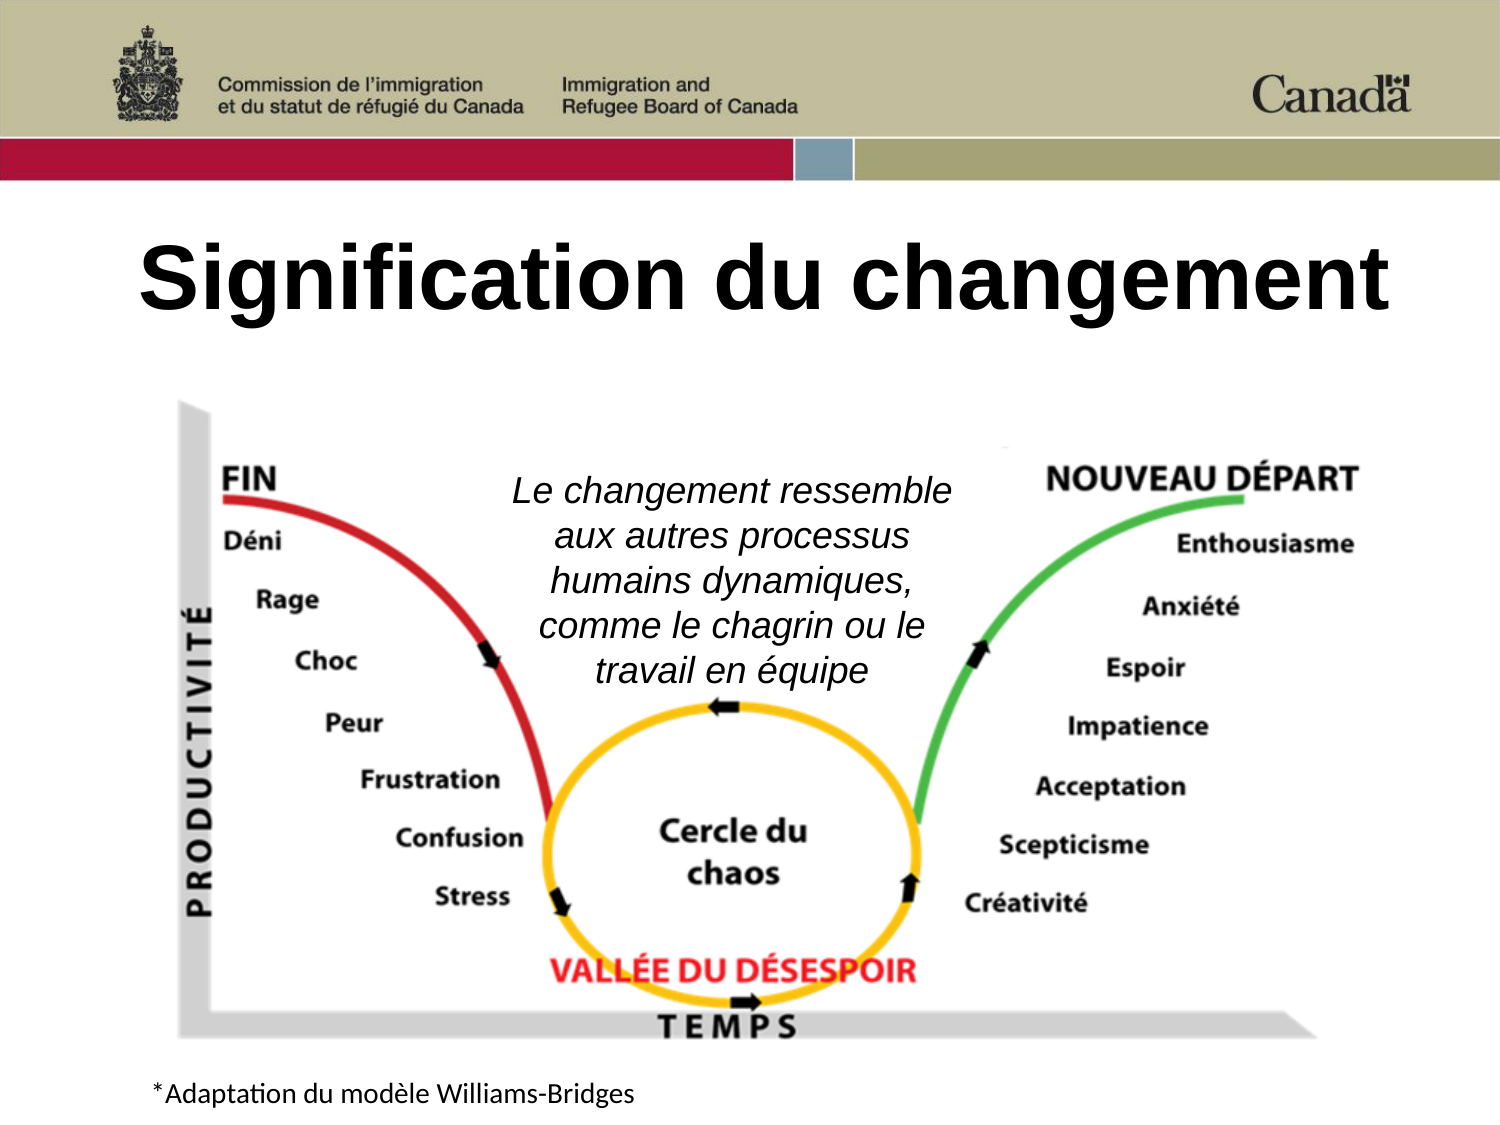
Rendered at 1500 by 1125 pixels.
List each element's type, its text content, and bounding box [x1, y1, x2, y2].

picture [0, 0, 1500, 1125]
text_box *Adaptation du modèle Williams-Bridges [135, 1067, 656, 1117]
title Signification du changement [123, 237, 1413, 425]
